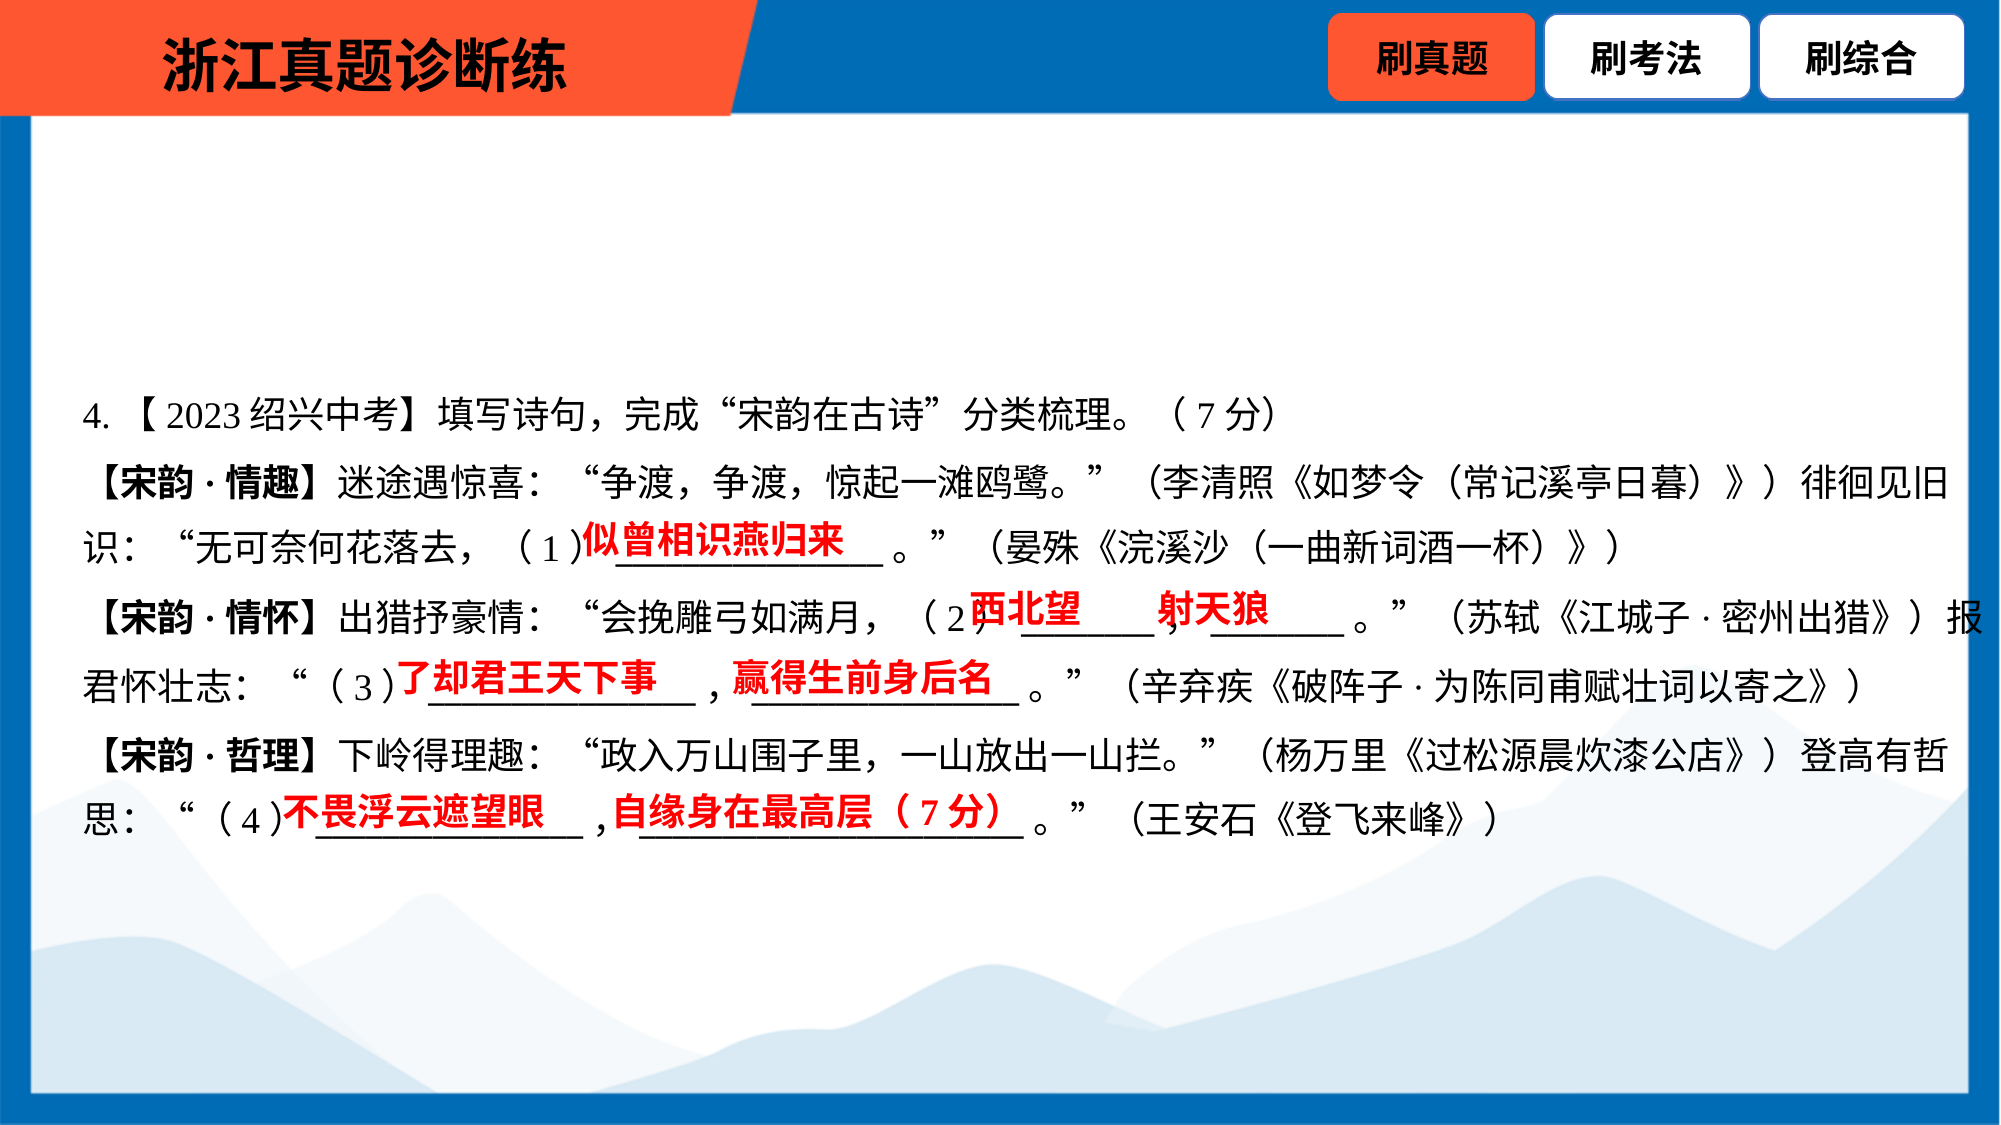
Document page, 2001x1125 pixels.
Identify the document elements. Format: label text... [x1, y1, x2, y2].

text_box 了却君王天下事 [381, 634, 672, 693]
text_box 自缘身在最高层（7分） [606, 768, 1028, 827]
text_box 射天狼 [1143, 565, 1284, 624]
text_box 赢得生前身后名 [718, 634, 1009, 693]
text_box 西北望 [956, 565, 1097, 624]
text_box 不畏浮云遮望眼 [268, 768, 559, 827]
text_box 似曾相识燕归来 [568, 495, 859, 554]
text_box 【宋韵·情怀】出猎抒豪情：“会挽雕弓如满月，（2）________，________。”（苏轼《江城子·密州出猎》）报 君怀壮志：“（3）________________，________________。”（辛弃疾《破阵子·为陈同甫赋壮词以寄之》） 【宋韵·哲理】下岭得理趣：“政入万山围子里，一山放出一山拦。”（杨万里《过松源晨炊漆公店》）登高有哲 思：“（4）________________，_______________________。”（王安石《登飞来峰》） [82, 570, 1917, 835]
text_box 4.【2023绍兴中考】填写诗句，完成“宋韵在古诗”分类梳理。（7分） 【宋韵·情趣】迷途遇惊喜：“争渡，争渡，惊起一滩鸥鹭。”（李清照《如梦令（常记溪亭日暮）》）徘徊见旧 识：“无可奈何花落去，（1）________________。”（晏殊《浣溪沙（一曲新词酒一杯）》） [82, 366, 1917, 562]
picture [0, 0, 2000, 1125]
